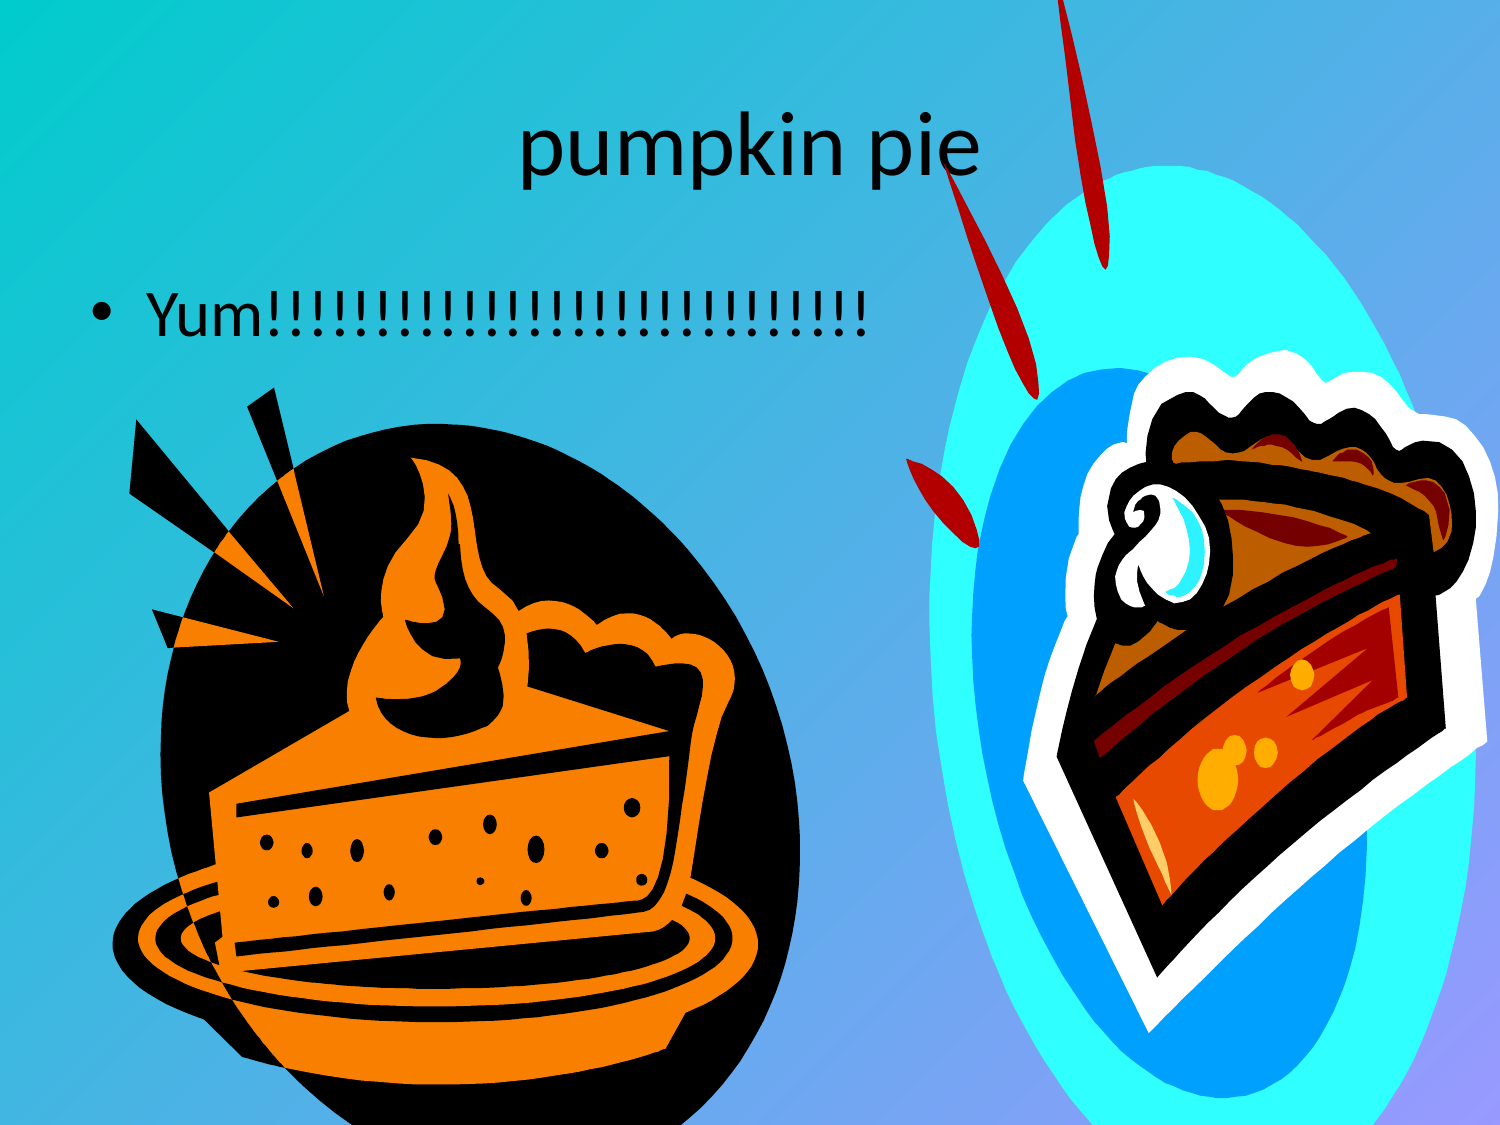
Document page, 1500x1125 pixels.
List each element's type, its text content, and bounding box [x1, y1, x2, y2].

picture [905, 0, 1500, 1125]
title pumpkin pie [75, 45, 900, 233]
list Yum!!!!!!!!!!!!!!!!!!!!!!!!!!!! [75, 262, 900, 1005]
picture [112, 387, 801, 1125]
